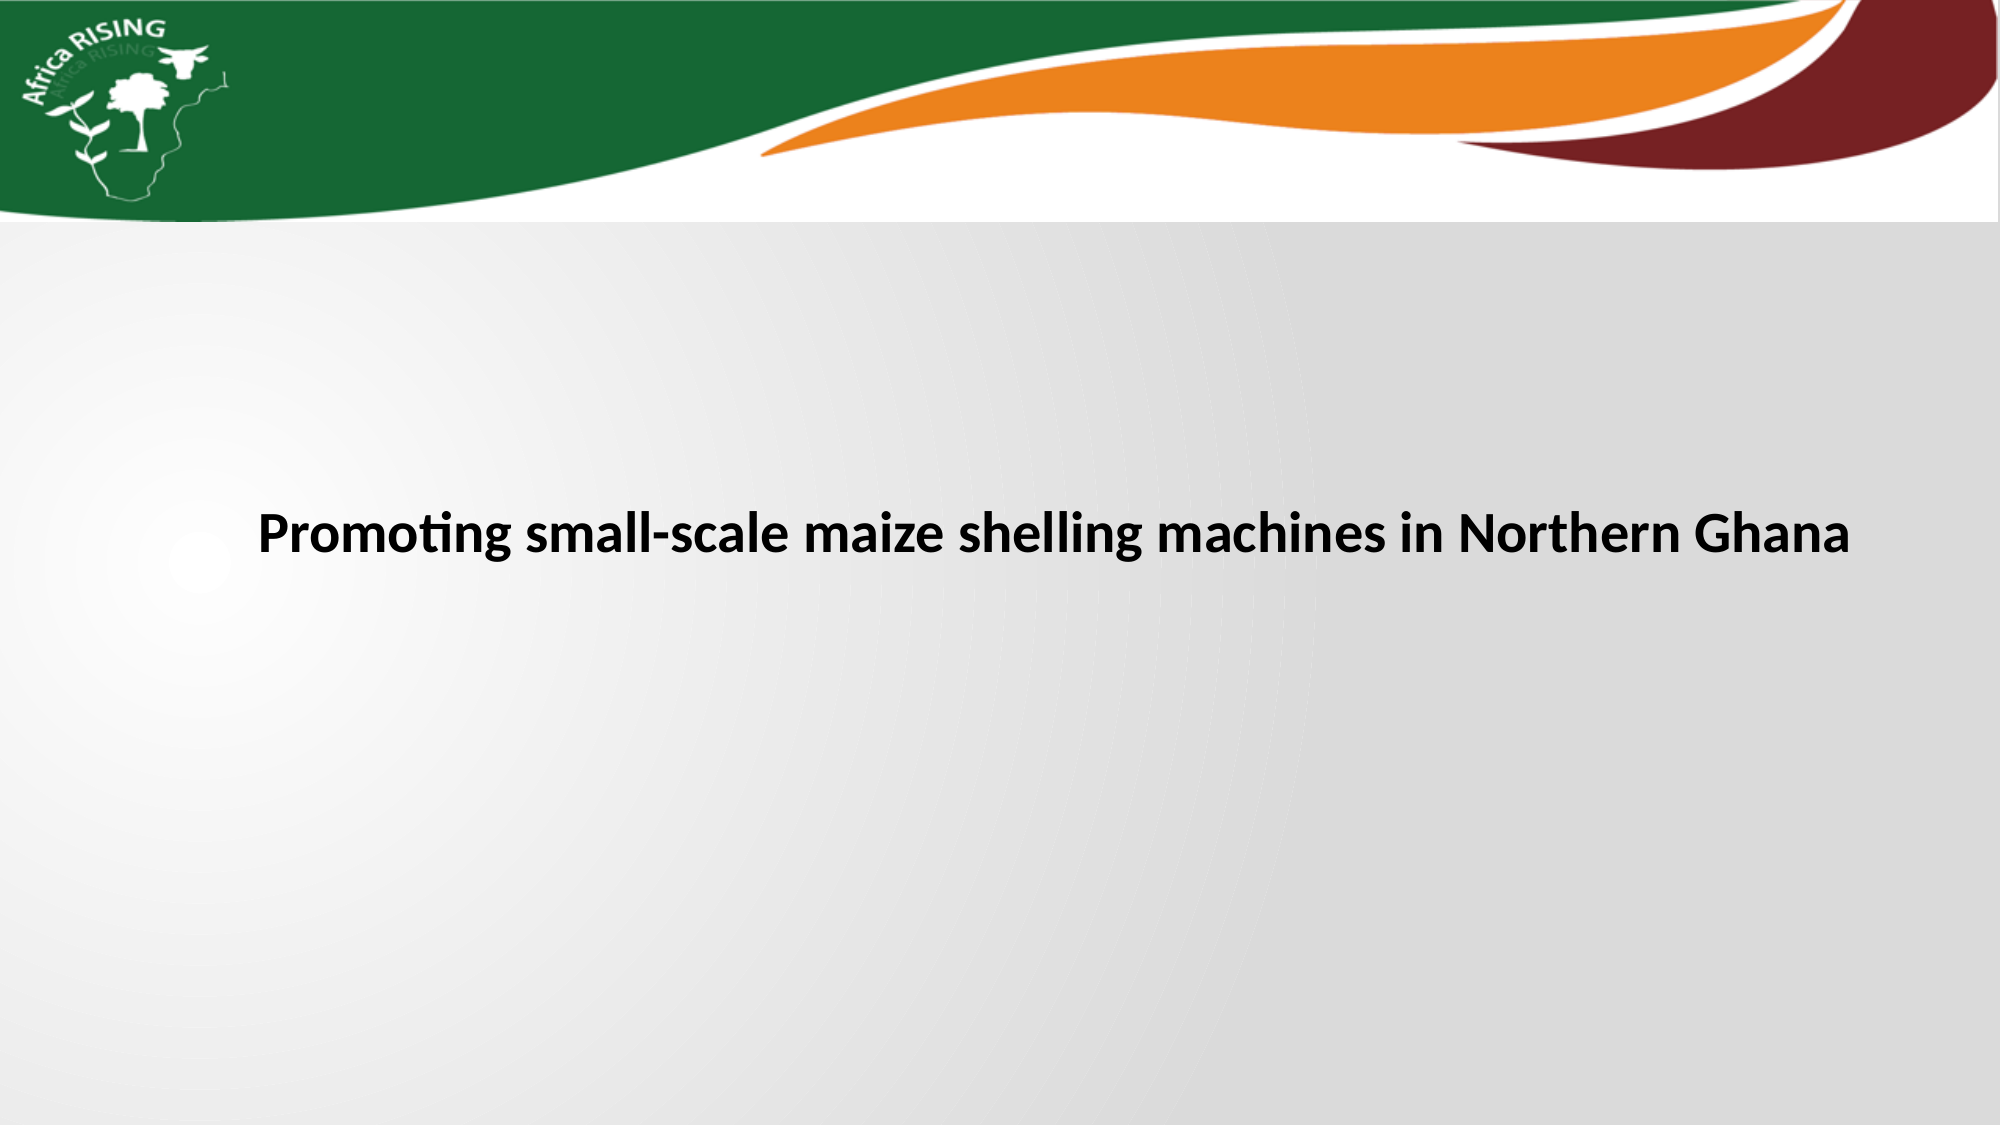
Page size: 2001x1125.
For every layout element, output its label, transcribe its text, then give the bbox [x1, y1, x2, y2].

text_box Promoting small-scale maize shelling machines in Northern Ghana [142, 486, 1949, 563]
picture [0, 0, 1998, 222]
